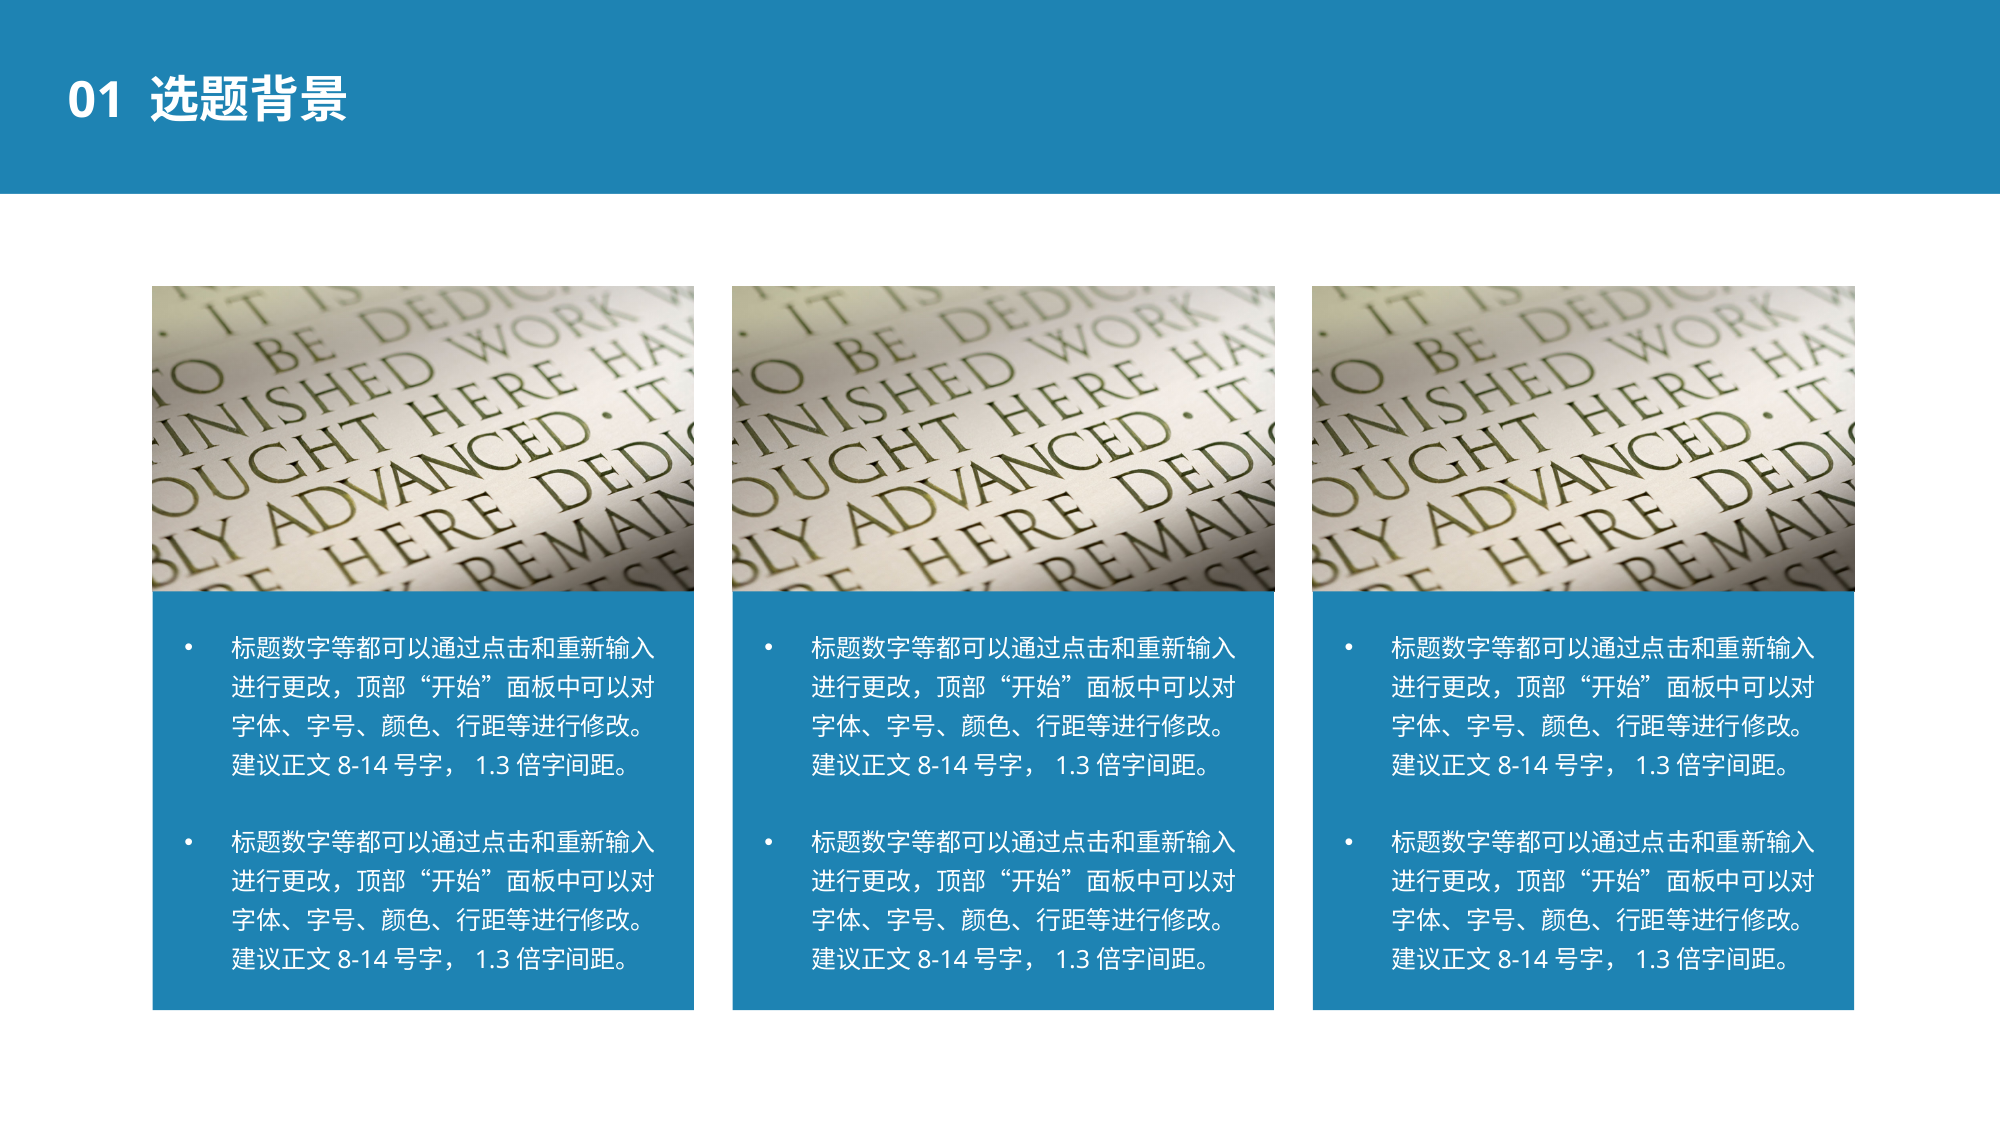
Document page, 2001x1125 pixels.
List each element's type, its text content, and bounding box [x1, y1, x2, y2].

picture [1312, 286, 1855, 591]
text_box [152, 591, 694, 1011]
picture [732, 286, 1275, 591]
list 01 选题背景 [52, 41, 924, 162]
picture [152, 286, 694, 591]
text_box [732, 591, 1275, 1011]
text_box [1312, 591, 1855, 1011]
